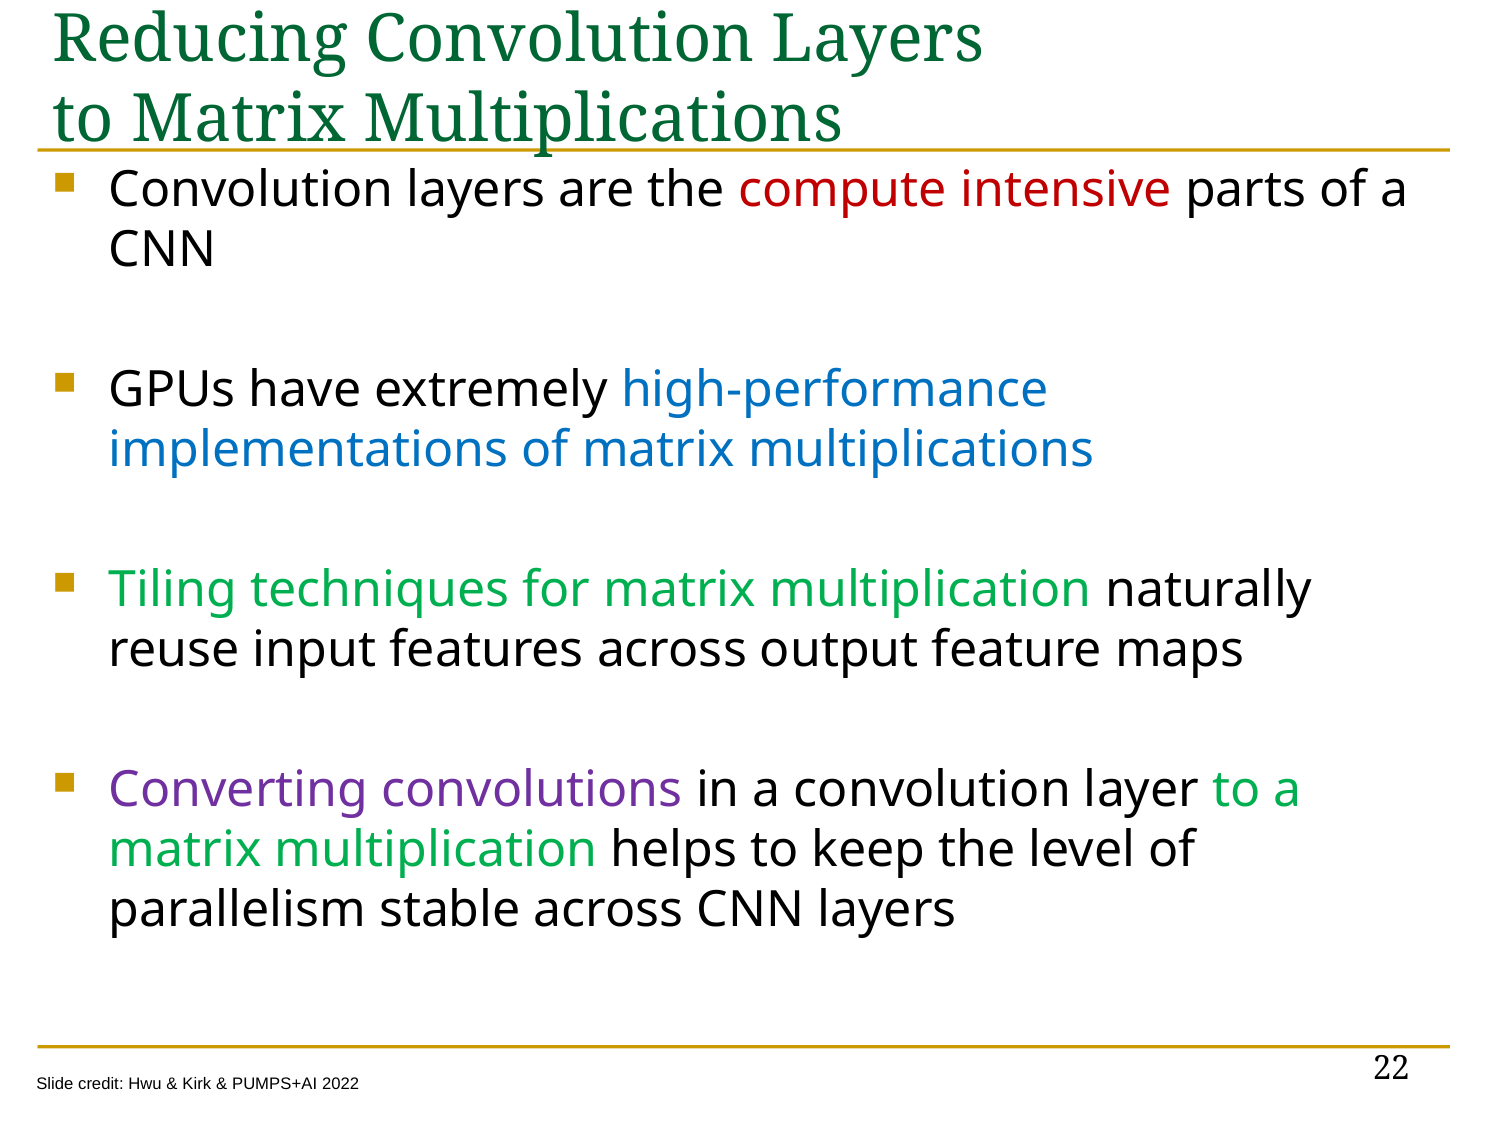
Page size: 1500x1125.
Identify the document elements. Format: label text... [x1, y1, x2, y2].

text_box Slide credit: Hwu & Kirk & PUMPS+AI 2022 [21, 1066, 375, 1101]
list Convolution layers are the compute intensive parts of a CNN GPUs have extremely high-performance implementations of matrix multiplications Tiling techniques for matrix multiplication naturally reuse input features across output feature maps Converting convolutions in a convolution layer to a matrix multiplication helps to keep the level of parallelism stable across CNN layers [37, 150, 1451, 1048]
slide_number 22 [1074, 1023, 1426, 1100]
title Reducing Convolution Layers to Matrix Multiplications [37, 0, 1451, 150]
